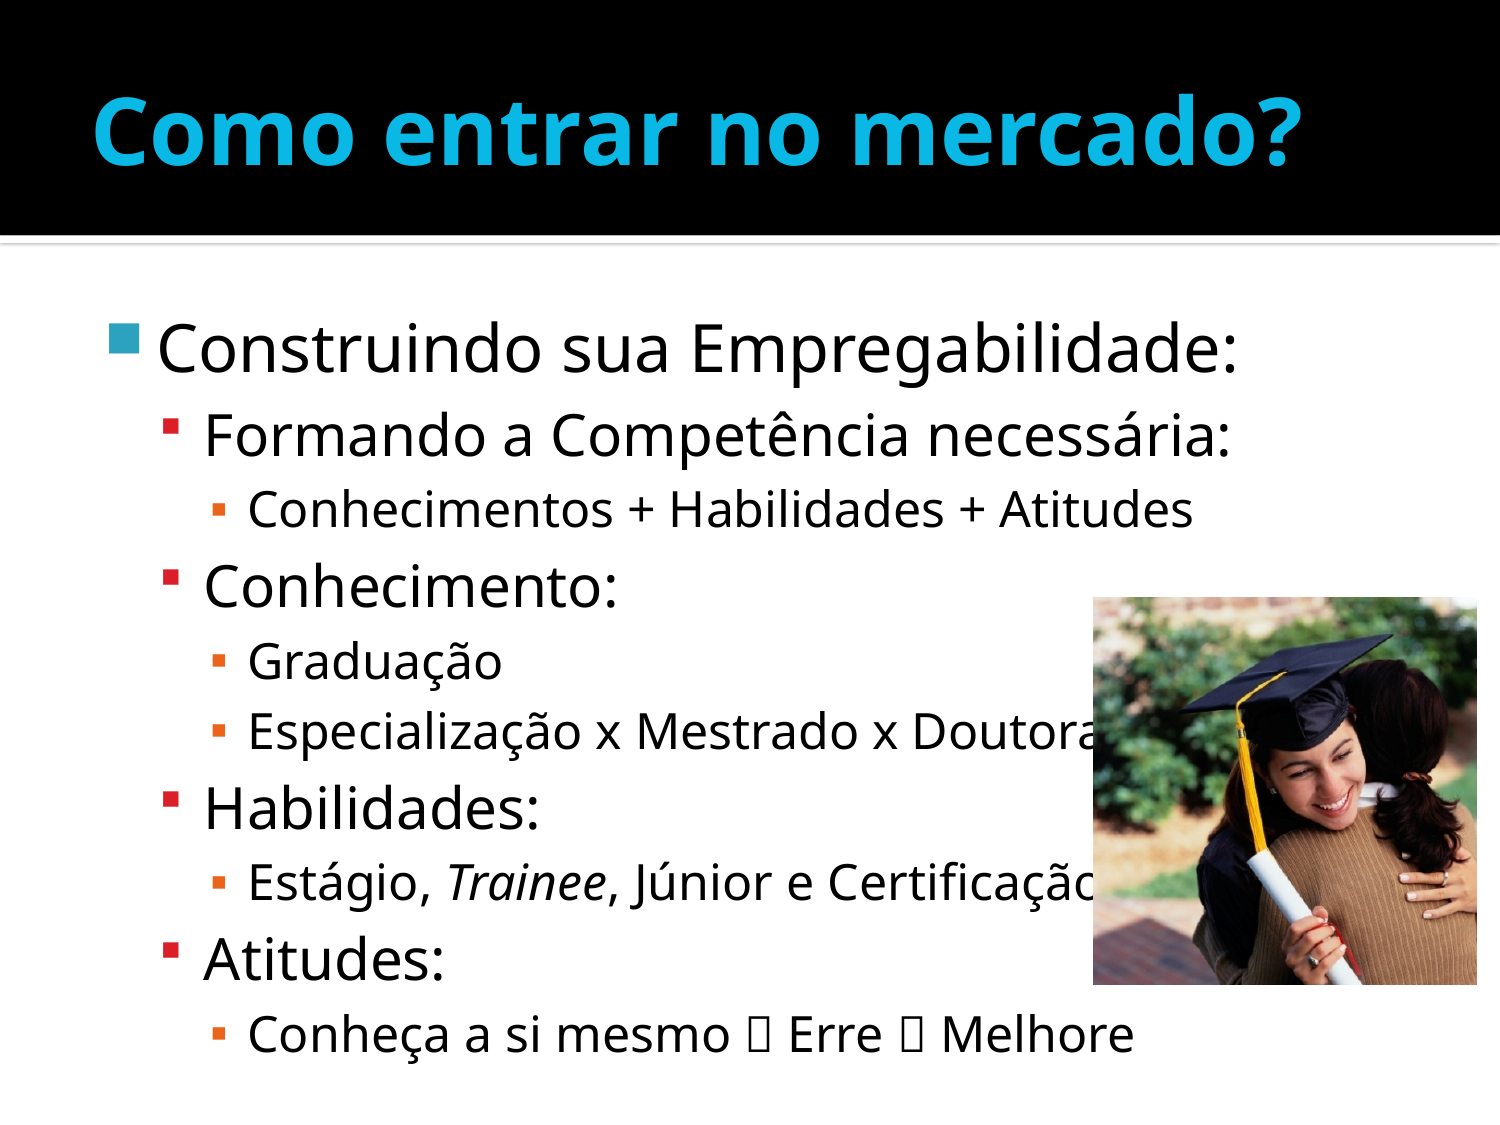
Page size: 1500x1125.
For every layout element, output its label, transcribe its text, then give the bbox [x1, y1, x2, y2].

list Construindo sua Empregabilidade: Formando a Competência necessária: Conhecimentos + Habilidades + Atitudes Conhecimento: Graduação Especialização x Mestrado x Doutorado Habilidades: Estágio, Trainee, Júnior e Certificação Atitudes: Conheça a si mesmo  Erre  Melhore [75, 291, 1425, 1090]
picture [1093, 597, 1477, 985]
title Como entrar no mercado? [75, 25, 1425, 231]
